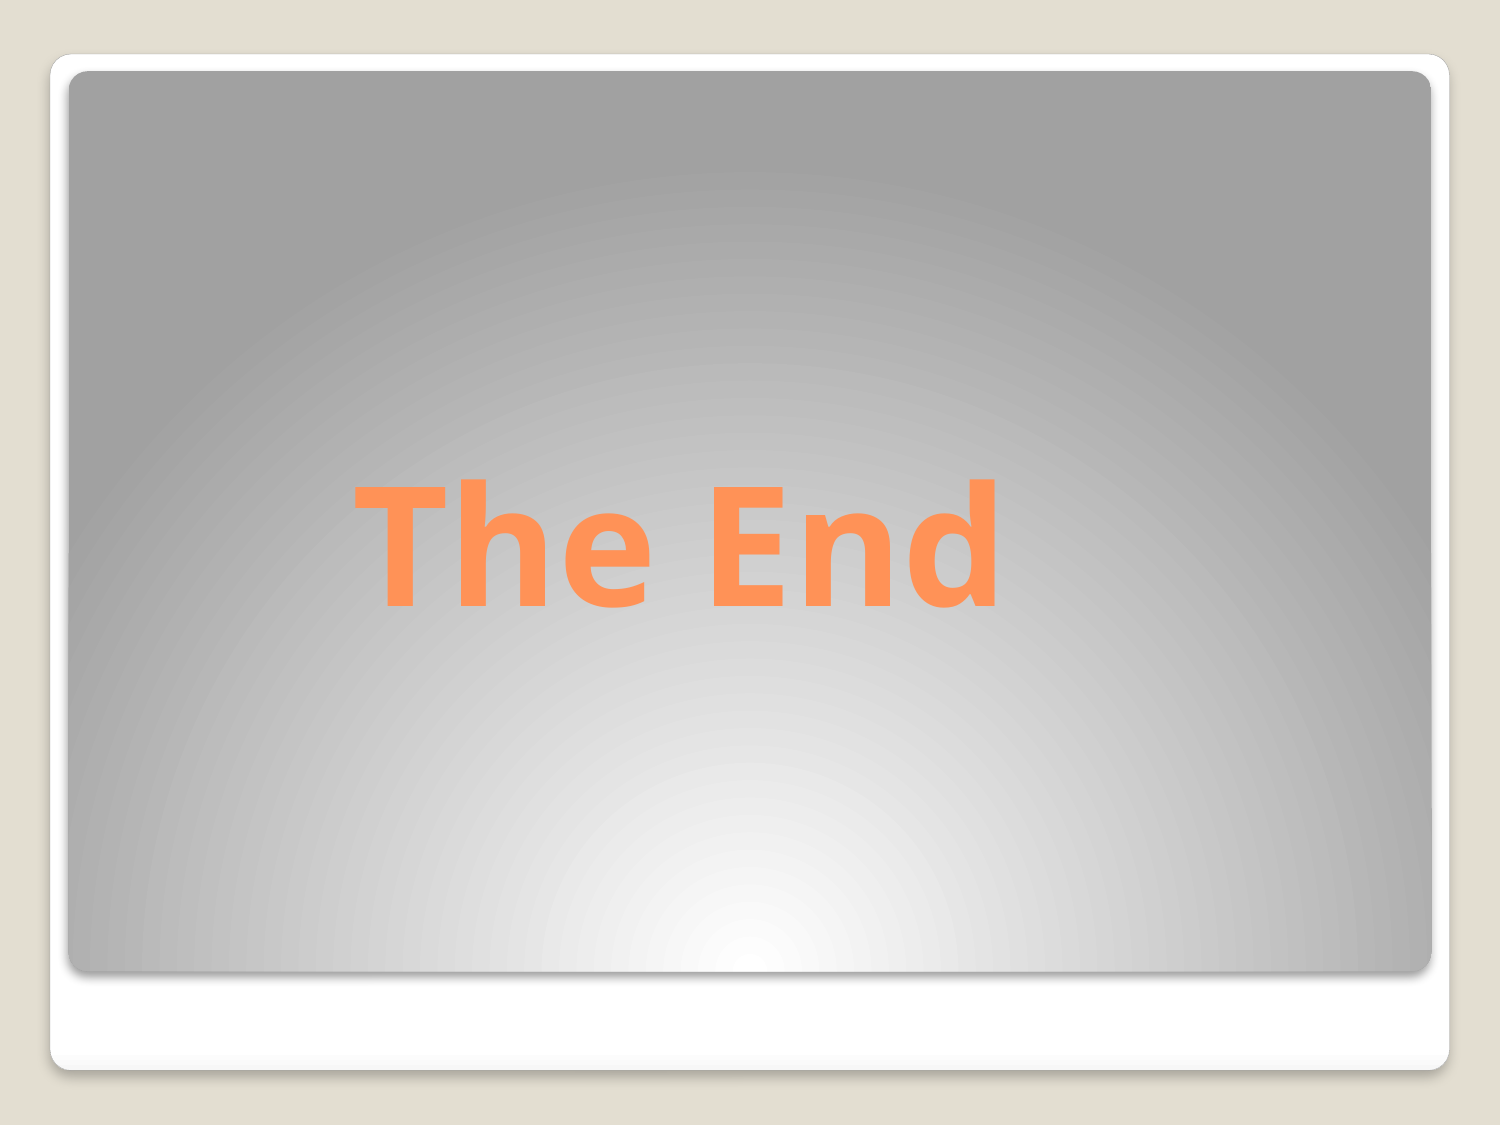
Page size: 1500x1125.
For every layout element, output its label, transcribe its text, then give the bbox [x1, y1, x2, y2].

title The End [337, 474, 1175, 648]
